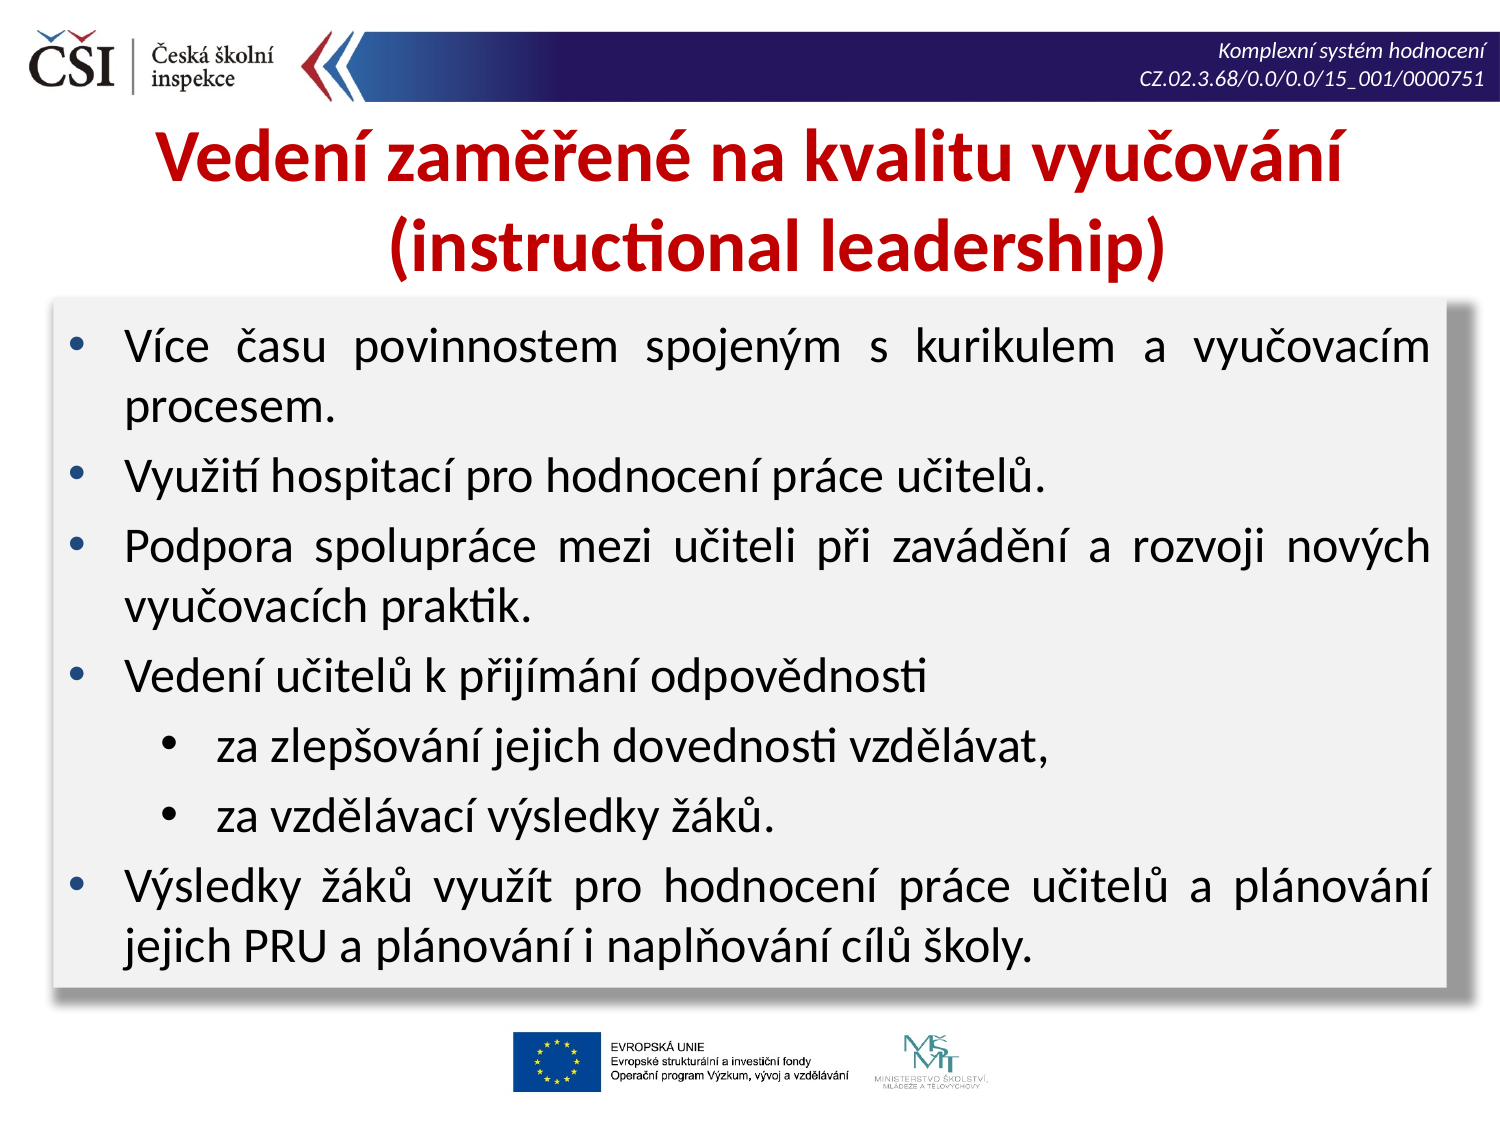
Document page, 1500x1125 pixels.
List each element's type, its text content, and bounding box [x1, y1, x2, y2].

list Více času povinnostem spojeným s kurikulem a vyučovacím procesem. Využití hospitací pro hodnocení práce učitelů. Podpora spolupráce mezi učiteli při zavádění a rozvoji nových vyučovacích praktik. Vedení učitelů k přijímání odpovědnosti za zlepšování jejich dovednosti vzdělávat, za vzdělávací výsledky žáků. Výsledky žáků využít pro hodnocení práce učitelů a plánování jejich PRU a plánování i naplňování cílů školy. [53, 297, 1447, 988]
picture [29, 30, 1500, 102]
list Vedení zaměřené na kvalitu vyučování (instructional leadership) [29, 113, 1471, 279]
picture [483, 1002, 1017, 1121]
